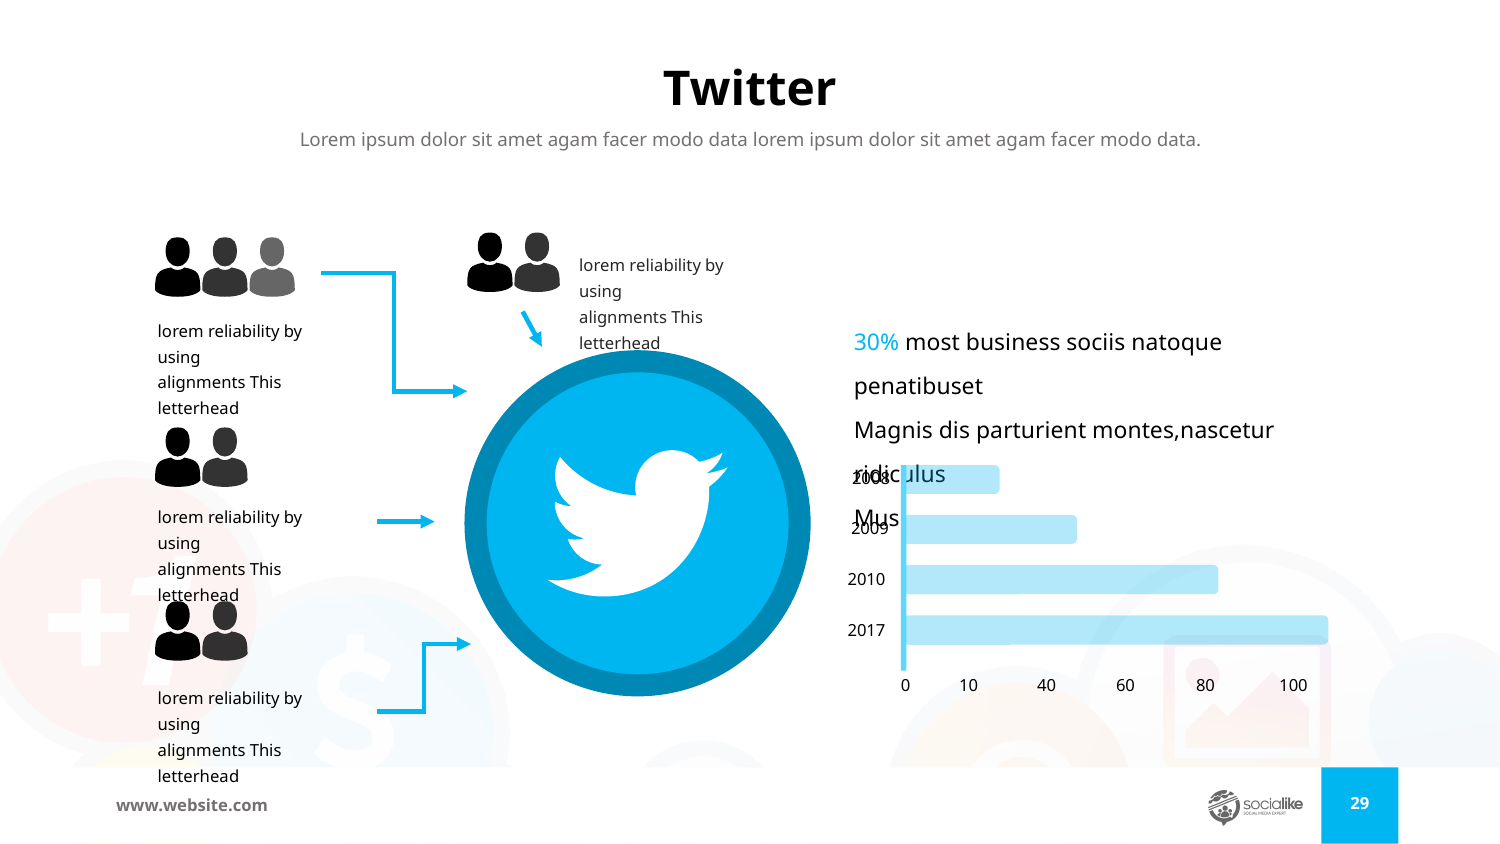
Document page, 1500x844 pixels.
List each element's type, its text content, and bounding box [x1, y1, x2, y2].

text_box [900, 645, 907, 671]
text_box [900, 593, 907, 613]
text_box [907, 564, 1219, 595]
text_box 2010 [826, 562, 907, 593]
text_box [547, 450, 728, 597]
text_box [907, 615, 1329, 645]
text_box [486, 372, 789, 675]
text_box [907, 465, 1000, 494]
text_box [154, 427, 199, 488]
text_box lorem reliability by using alignments This letterhead [567, 243, 781, 296]
text_box 80 [1179, 669, 1232, 700]
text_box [467, 232, 512, 293]
text_box 2017 [826, 613, 907, 645]
slide_number ‹#› [1322, 782, 1397, 827]
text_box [201, 427, 248, 488]
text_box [154, 600, 200, 661]
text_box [522, 311, 543, 347]
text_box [1208, 790, 1303, 826]
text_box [201, 600, 248, 661]
text_box 10 [943, 669, 995, 700]
text_box lorem reliability by using alignments This letterhead [146, 495, 359, 548]
text_box 30% most business sociis natoque penatibuset Magnis dis parturient montes,nascetur ridiculus Mus. [842, 305, 1357, 431]
text_box lorem reliability by using alignments This letterhead [146, 676, 359, 729]
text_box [320, 272, 468, 392]
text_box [201, 237, 247, 298]
text_box lorem reliability by using alignments This letterhead [146, 308, 315, 362]
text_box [514, 232, 560, 293]
title Twitter [103, 59, 1397, 120]
text_box [900, 543, 907, 562]
text_box 0 [889, 669, 917, 700]
text_box 2008 [826, 462, 916, 493]
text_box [376, 643, 472, 712]
text_box [907, 514, 1077, 544]
text_box [464, 350, 811, 697]
text_box 40 [1021, 669, 1072, 700]
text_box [249, 237, 296, 298]
footer www.website.com [104, 785, 373, 824]
text_box 60 [1098, 669, 1153, 700]
text_box 100 [1258, 669, 1329, 700]
text_box [900, 493, 907, 512]
text_box 2009 [826, 512, 914, 543]
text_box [154, 237, 199, 298]
list Lorem ipsum dolor sit amet agam facer modo data lorem ipsum dolor sit amet agam facer modo data. [103, 120, 1397, 160]
